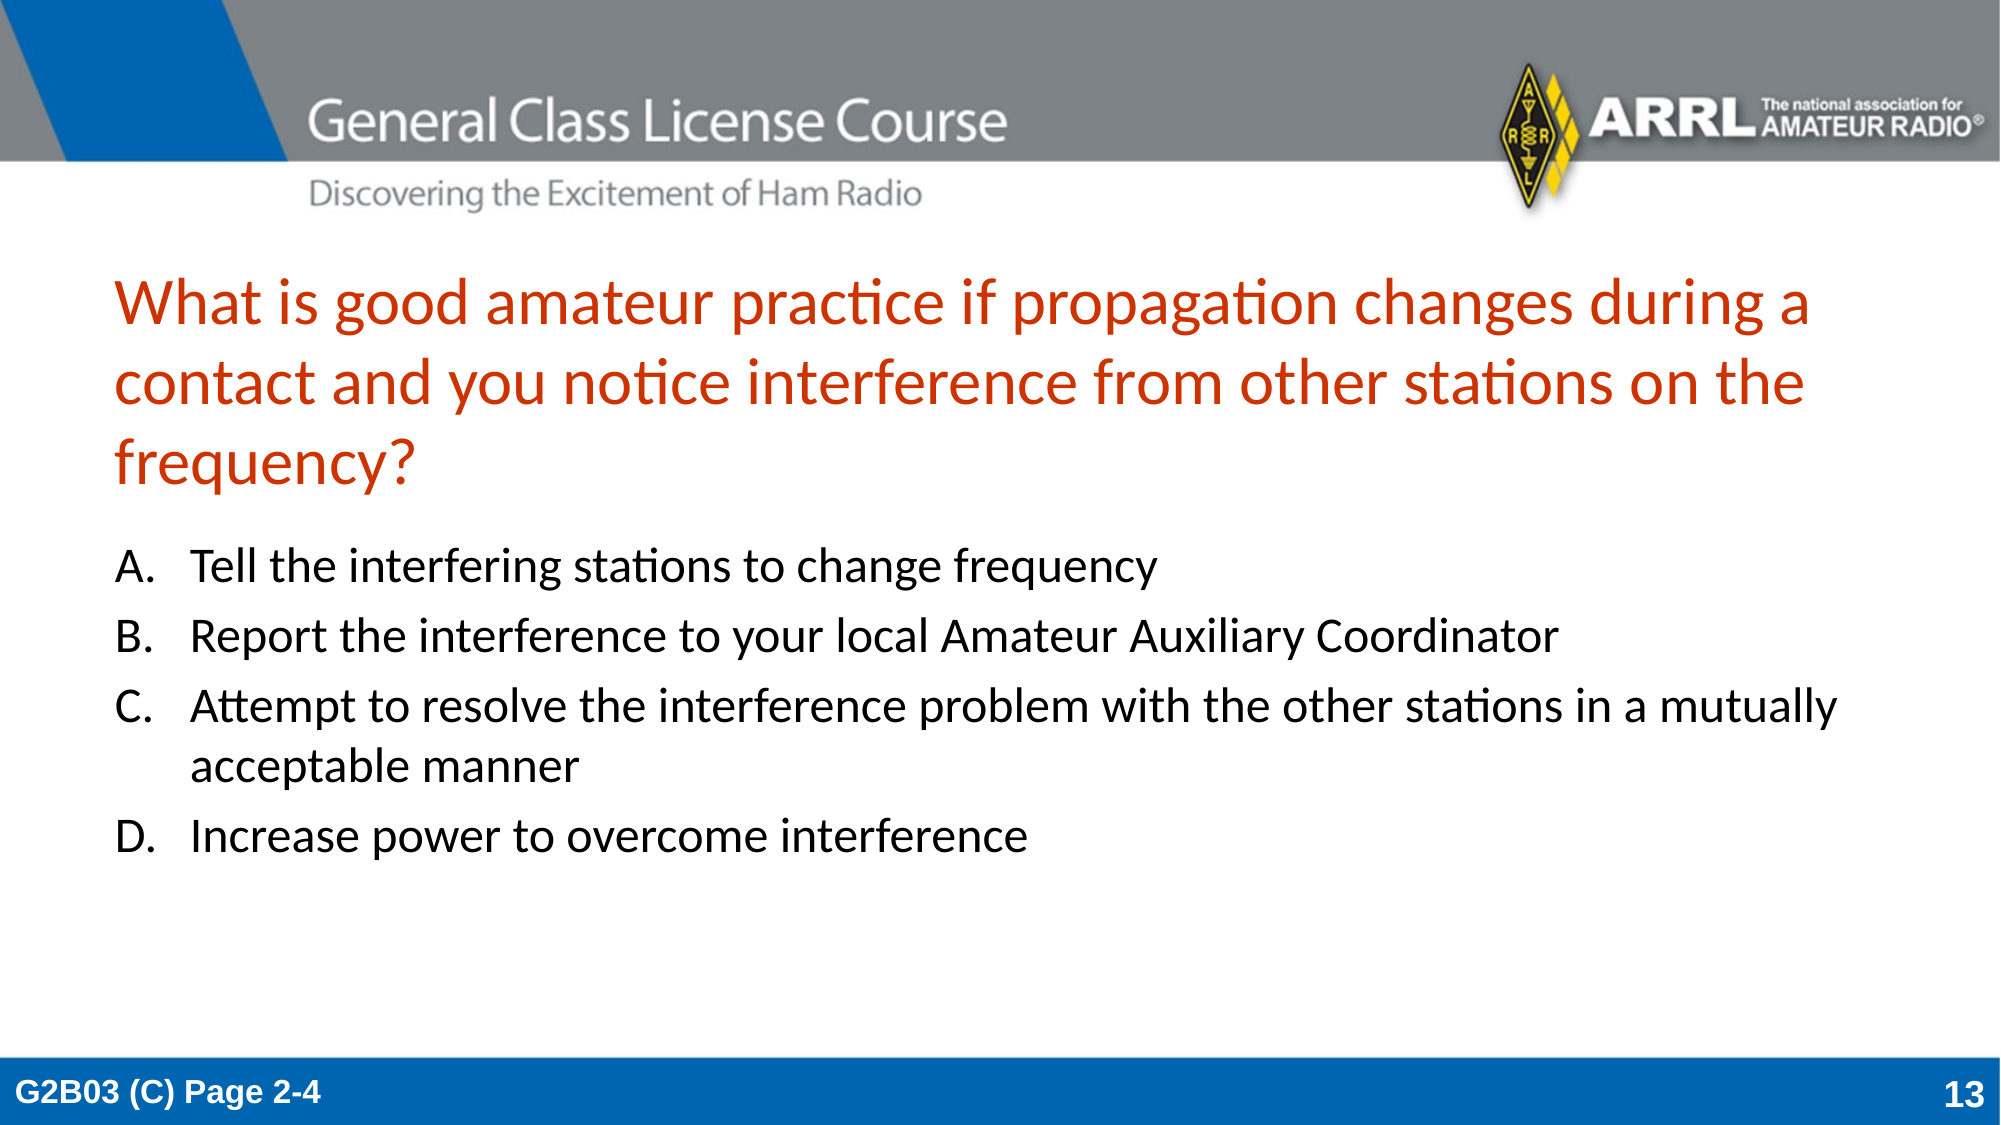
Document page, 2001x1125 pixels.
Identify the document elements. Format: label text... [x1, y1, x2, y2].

text_box G2B03 (C) Page 2-4 [0, 1062, 1313, 1118]
title What is good amateur practice if propagation changes during a contact and you notice interference from other stations on the frequency? [99, 249, 1900, 388]
text_box 13 [1875, 1062, 2000, 1123]
picture [0, 0, 2001, 1125]
list Tell the interfering stations to change frequency Report the interference to your local Amateur Auxiliary Coordinator Attempt to resolve the interference problem with the other stations in a mutually acceptable manner Increase power to overcome interference [99, 525, 1900, 1005]
